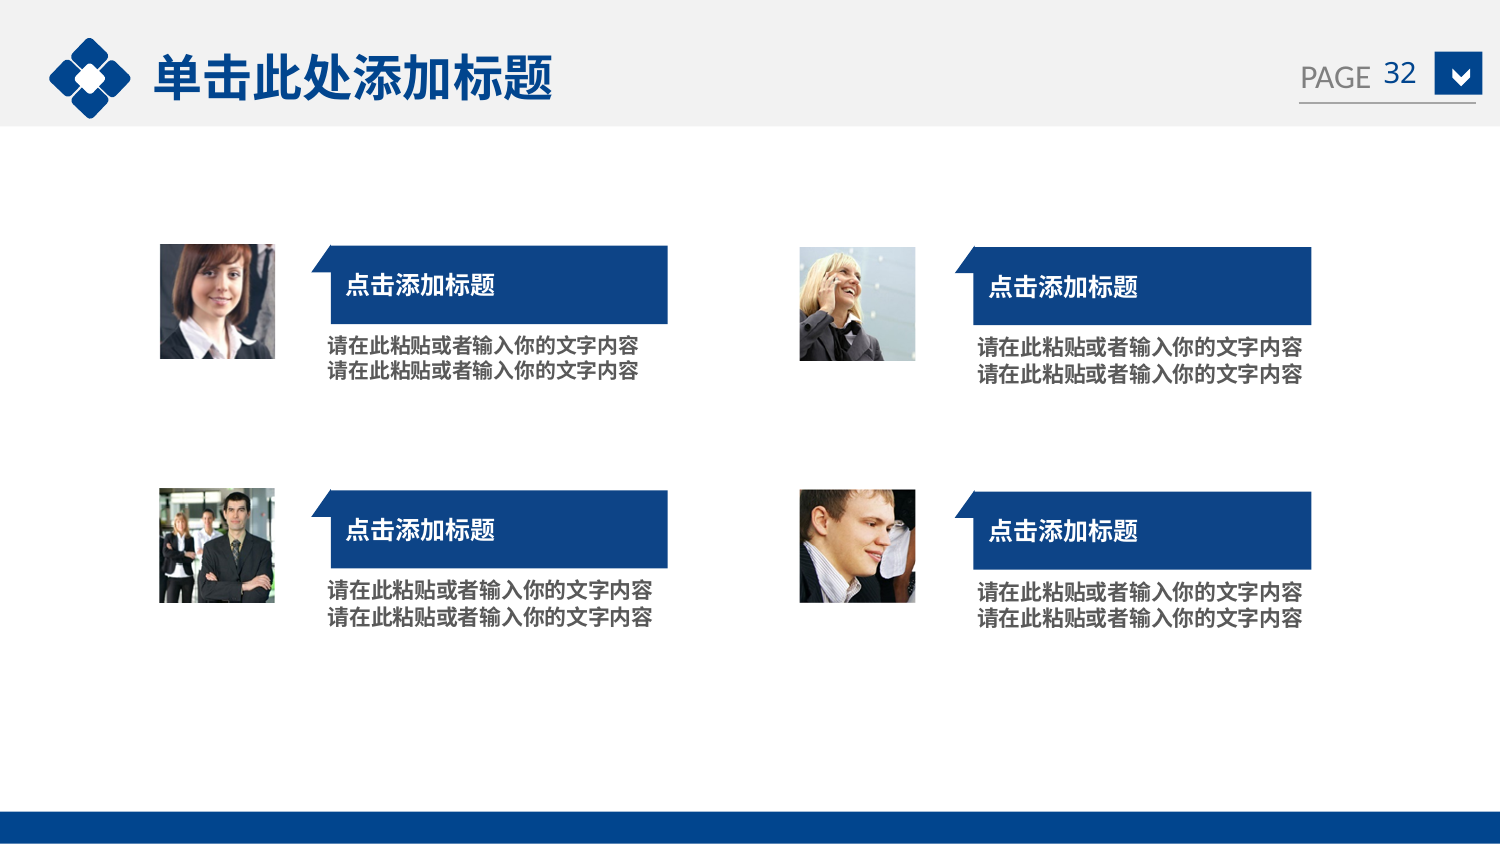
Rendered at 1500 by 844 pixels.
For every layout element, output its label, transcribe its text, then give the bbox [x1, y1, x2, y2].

slide_number 32 [1364, 51, 1437, 97]
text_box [159, 488, 668, 669]
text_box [52, 41, 127, 115]
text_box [799, 488, 1312, 670]
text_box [799, 245, 1312, 426]
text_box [159, 244, 668, 425]
text_box 单击此处添加标题 [137, 38, 568, 114]
